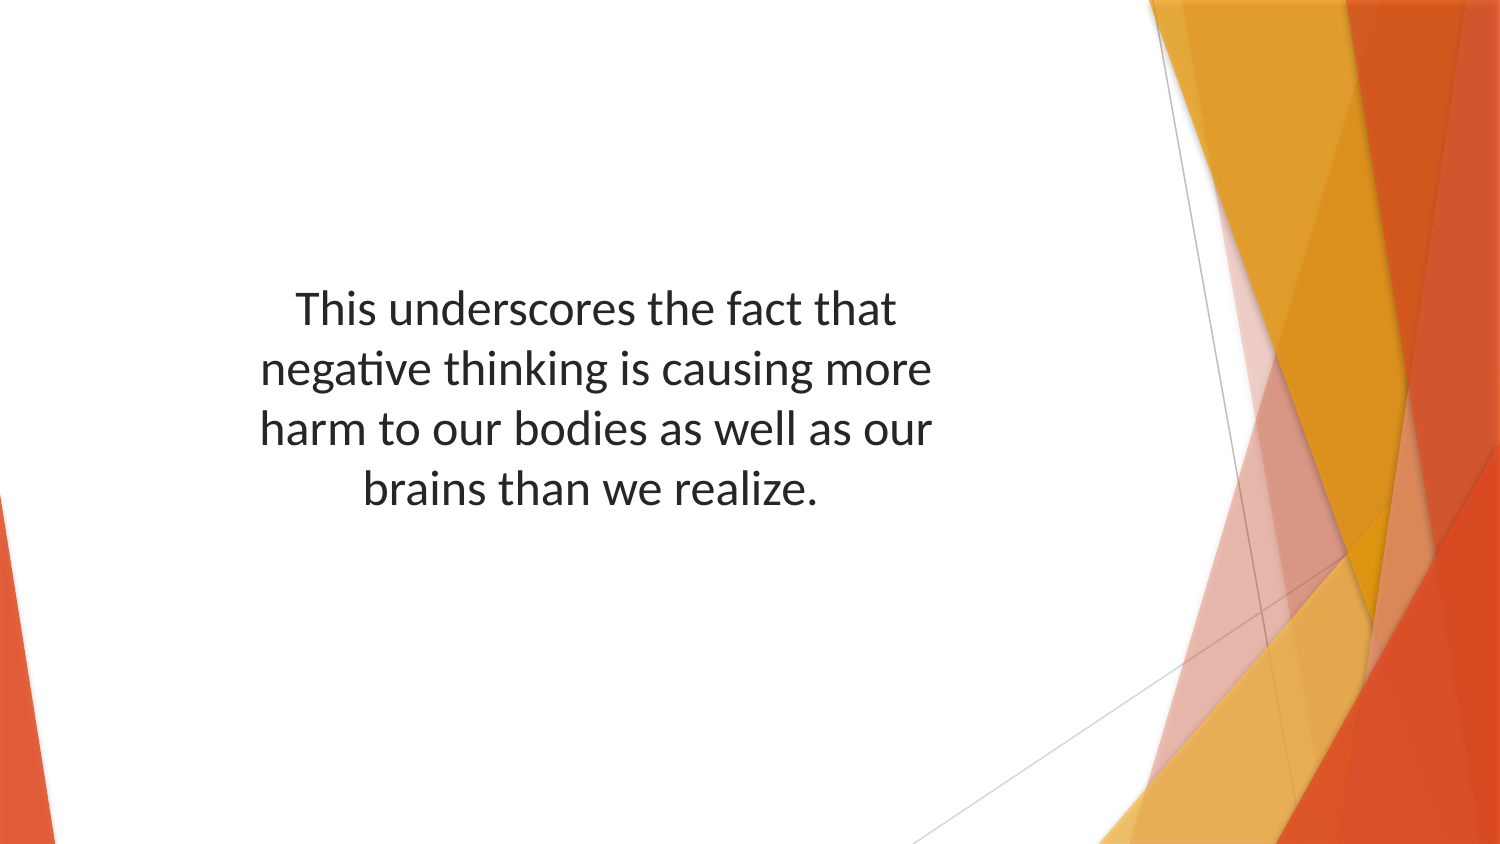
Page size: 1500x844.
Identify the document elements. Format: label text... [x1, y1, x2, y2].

list This underscores the fact that negative thinking is causing more harm to our bodies as well as our brains than we realize. [230, 268, 963, 529]
